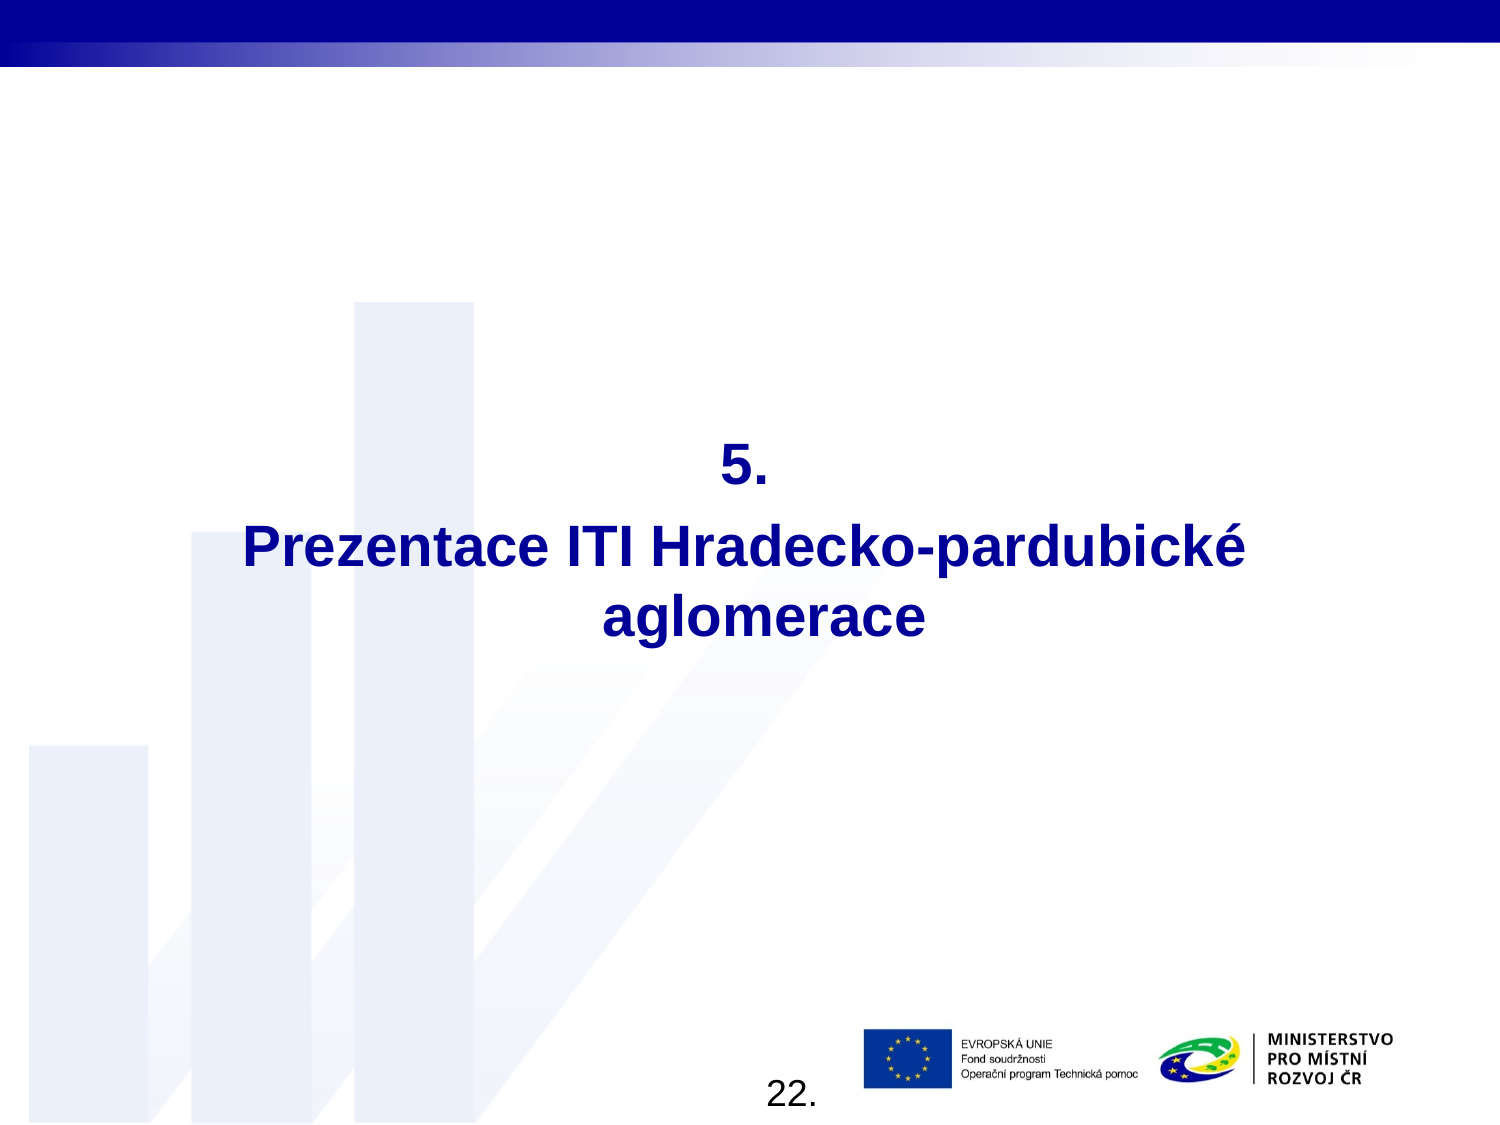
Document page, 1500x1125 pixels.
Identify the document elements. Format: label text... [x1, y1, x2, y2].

list 5. Prezentace ITI Hradecko-pardubické aglomerace [64, 255, 1425, 1012]
picture [29, 302, 1412, 1125]
text_box 22. [751, 1061, 835, 1122]
